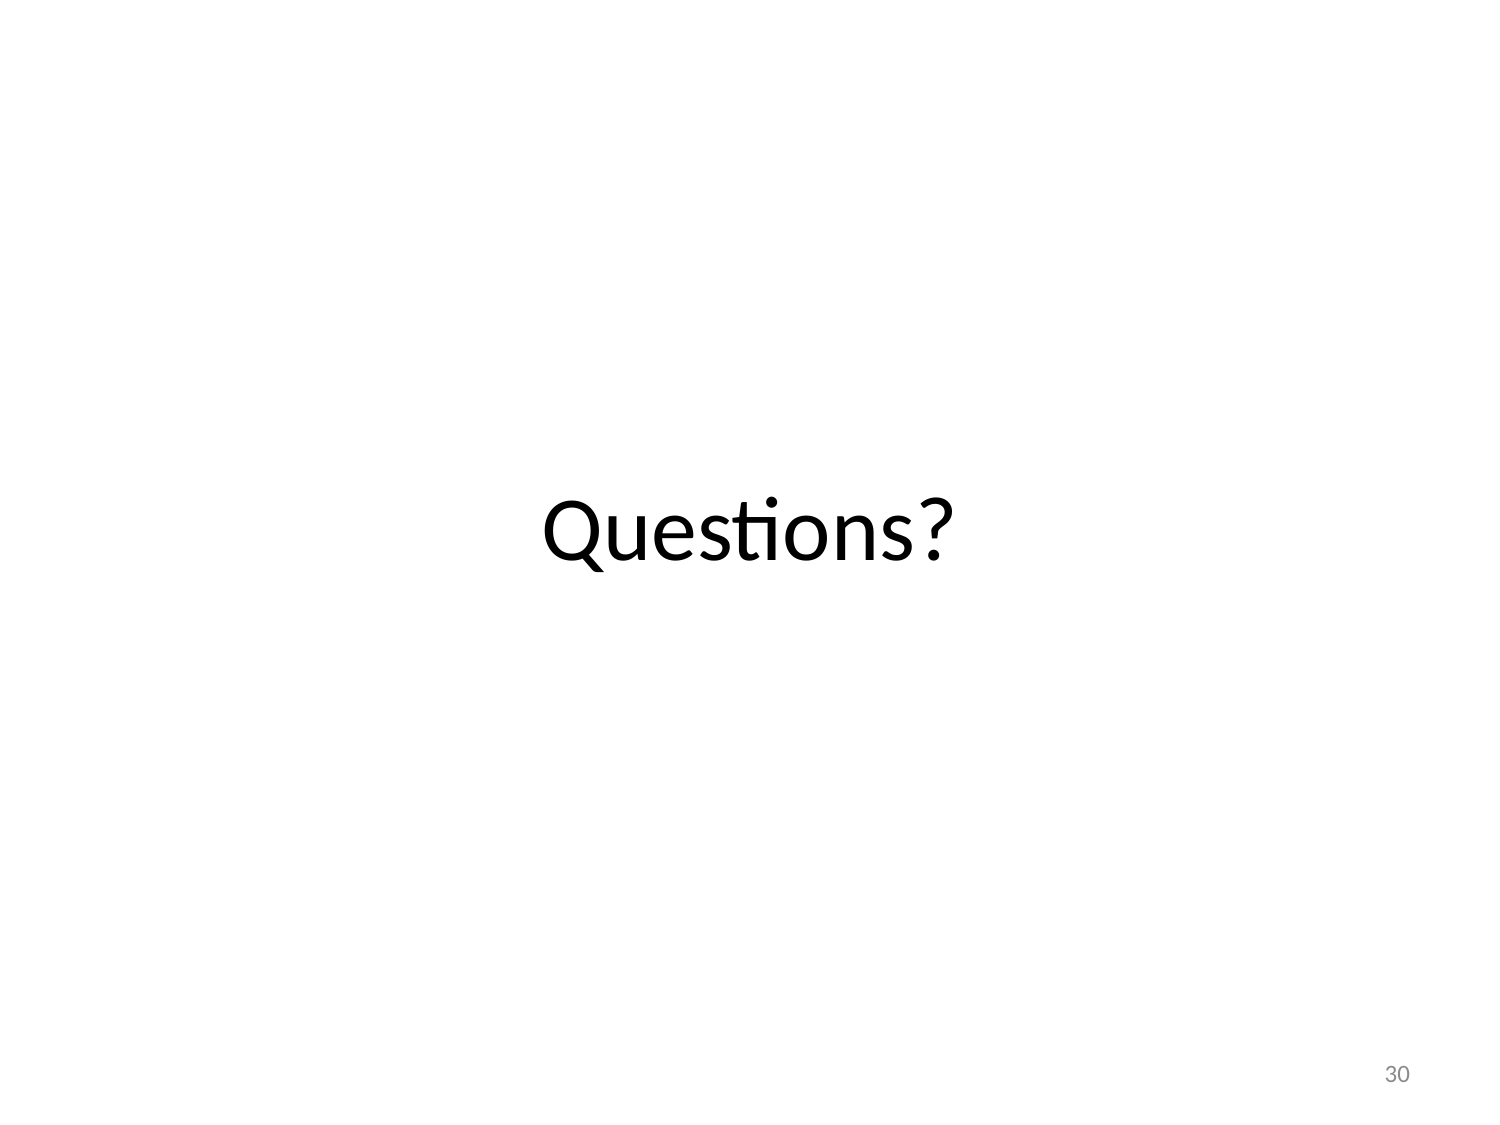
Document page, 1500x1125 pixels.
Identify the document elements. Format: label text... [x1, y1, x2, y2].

title Questions? [75, 429, 1425, 618]
slide_number 30 [1074, 1042, 1425, 1103]
